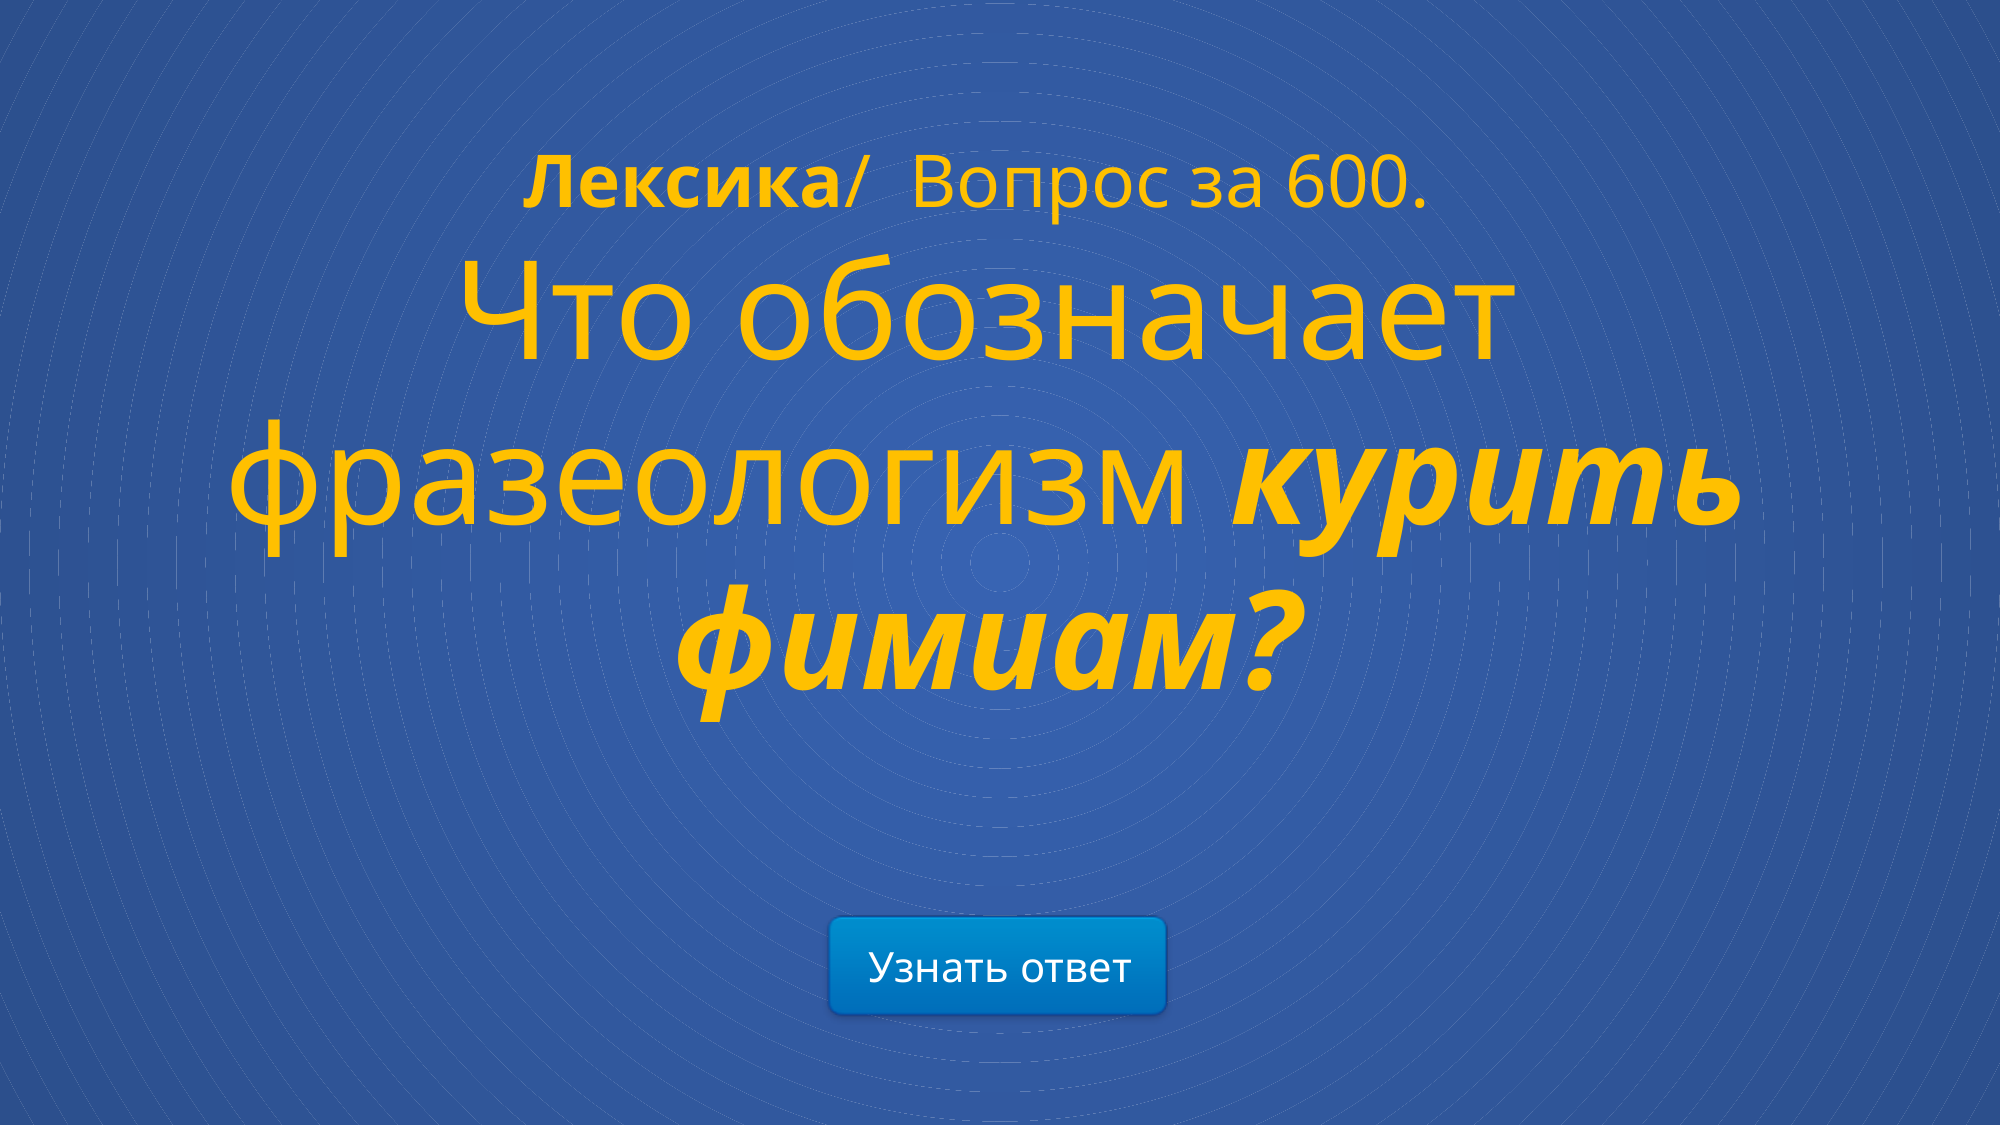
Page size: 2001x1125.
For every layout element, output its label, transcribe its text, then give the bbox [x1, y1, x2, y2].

picture [793, 902, 1180, 1035]
text_box Лексика/ Вопрос за 600. Что обозначает фразеологизм курить фимиам? [7, 126, 1965, 724]
